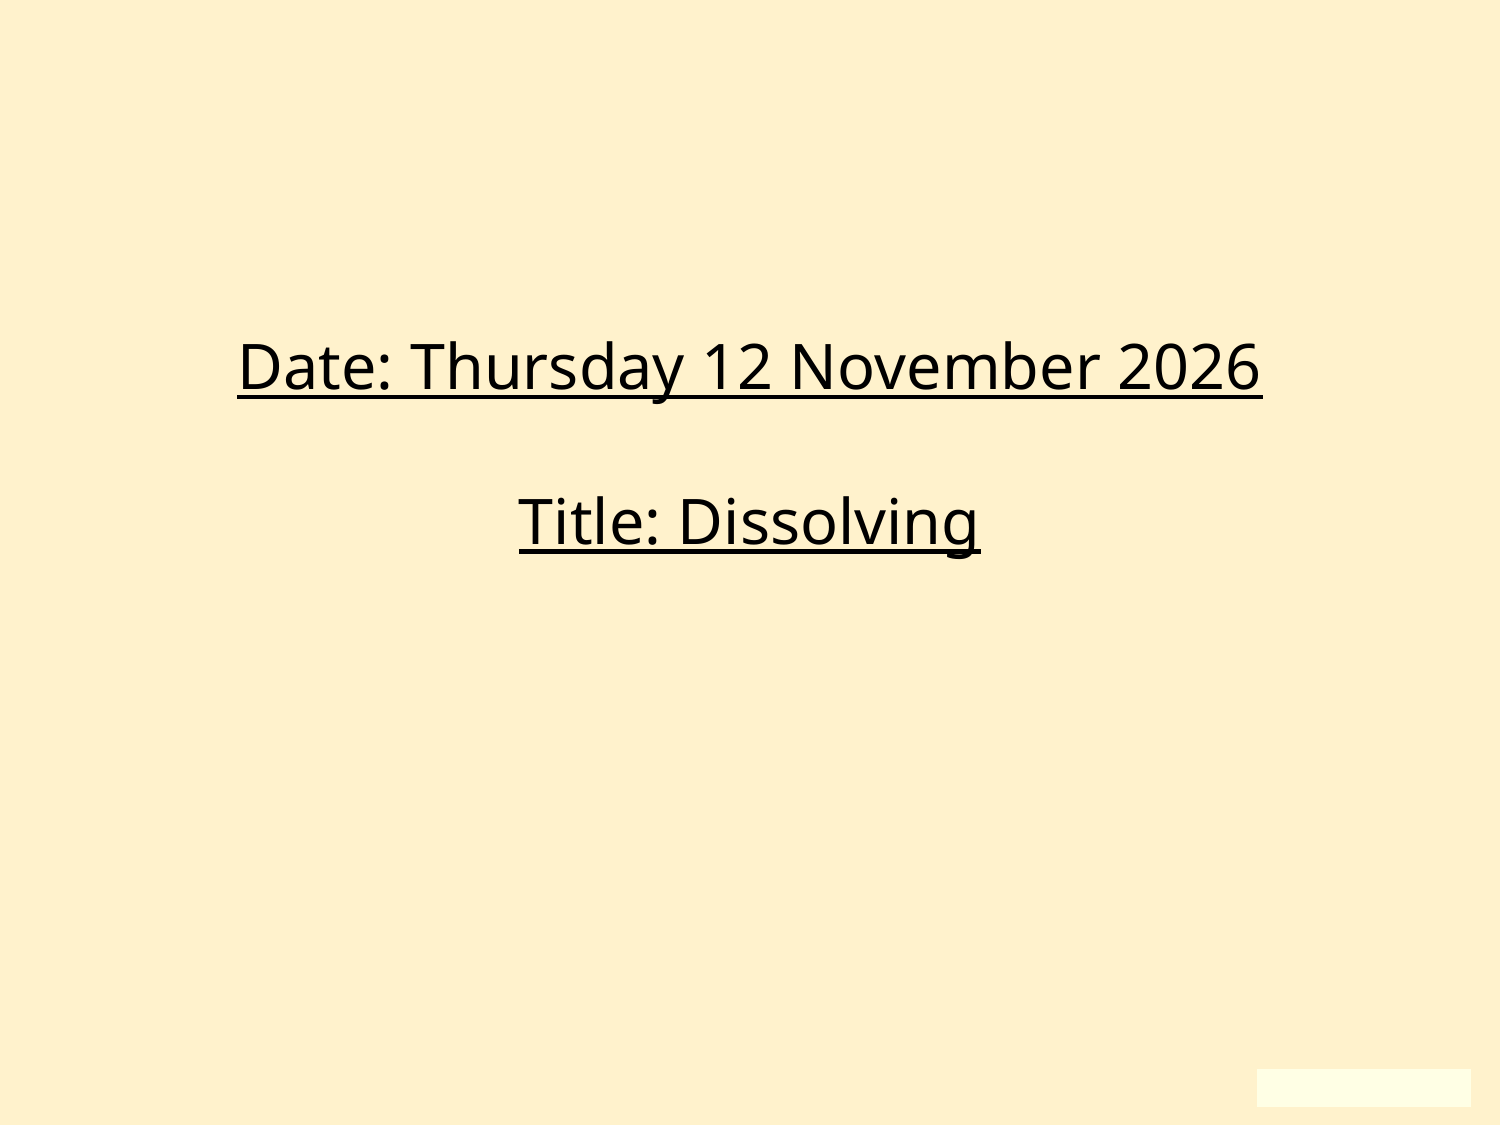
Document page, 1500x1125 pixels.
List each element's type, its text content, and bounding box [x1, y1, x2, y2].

text_box [1257, 1069, 1471, 1107]
title Date: Tuesday, 22 September 2020 Title: Dissolving [187, 318, 1313, 568]
